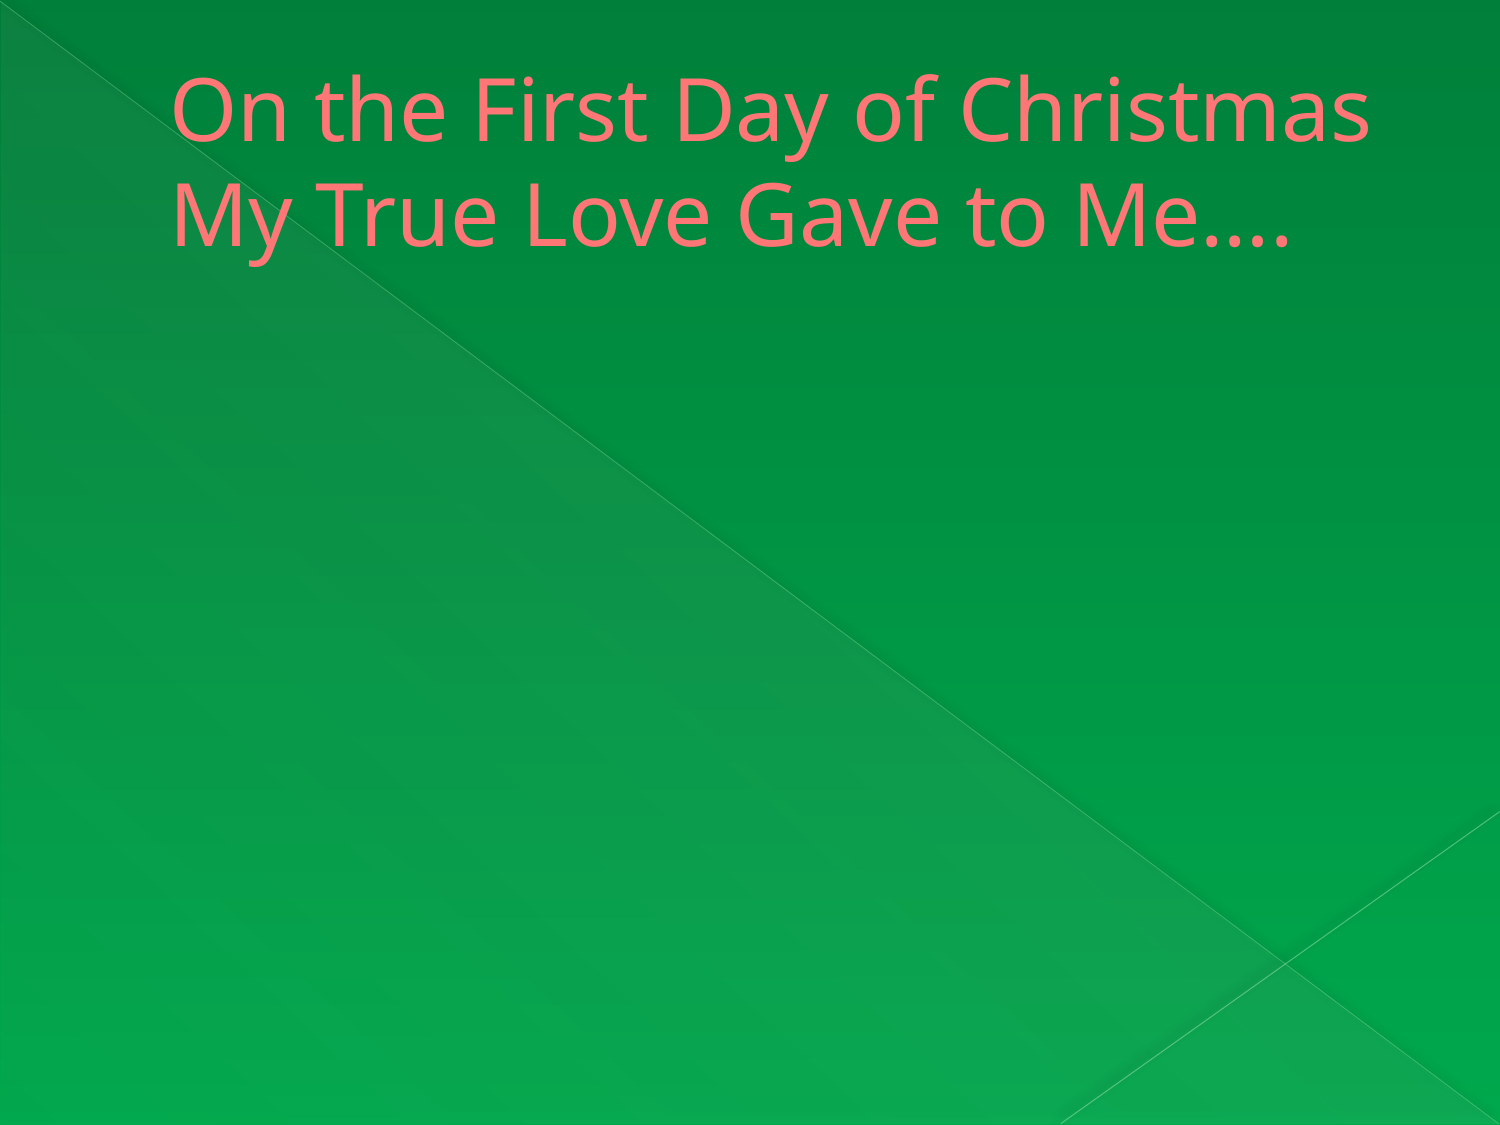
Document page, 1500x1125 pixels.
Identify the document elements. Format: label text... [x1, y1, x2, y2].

title On the First Day of Christmas My True Love Gave to Me…. [75, 43, 1425, 274]
